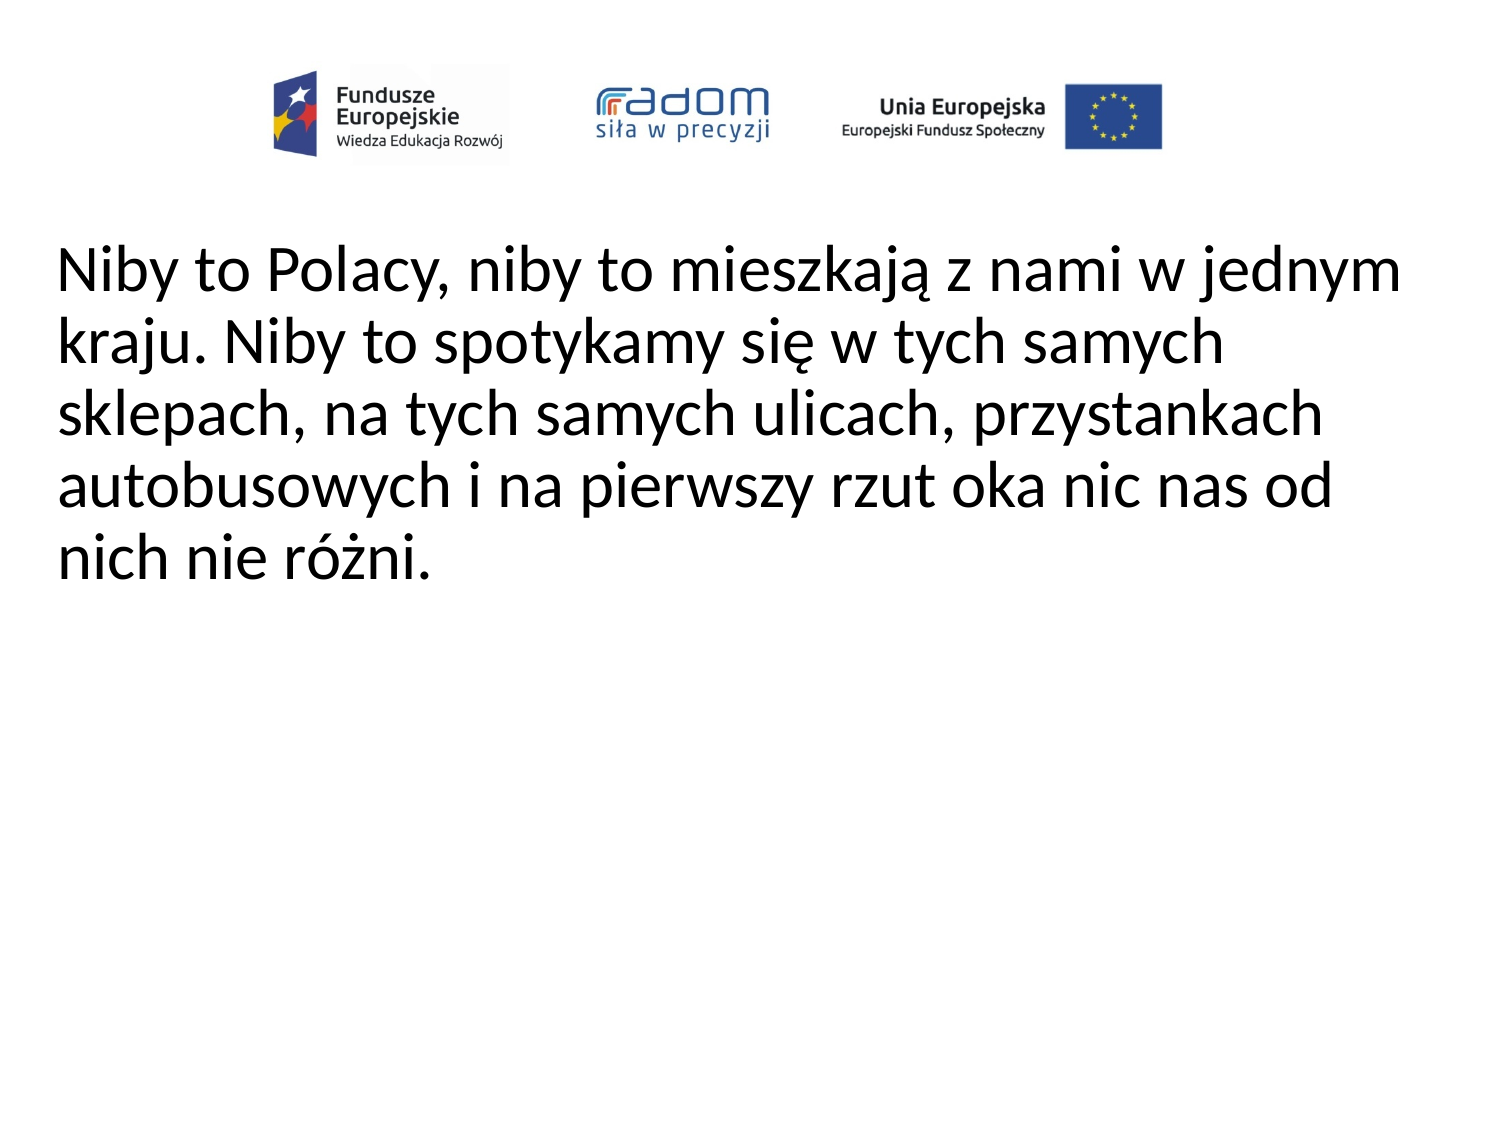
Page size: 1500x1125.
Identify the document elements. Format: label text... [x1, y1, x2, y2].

list Niby to Polacy, niby to mieszkają z nami w jednym kraju. Niby to spotykamy się w tych samych sklepach, na tych samych ulicach, przystankach autobusowych i na pierwszy rzut oka nic nas od nich nie różni. [41, 42, 1459, 1094]
